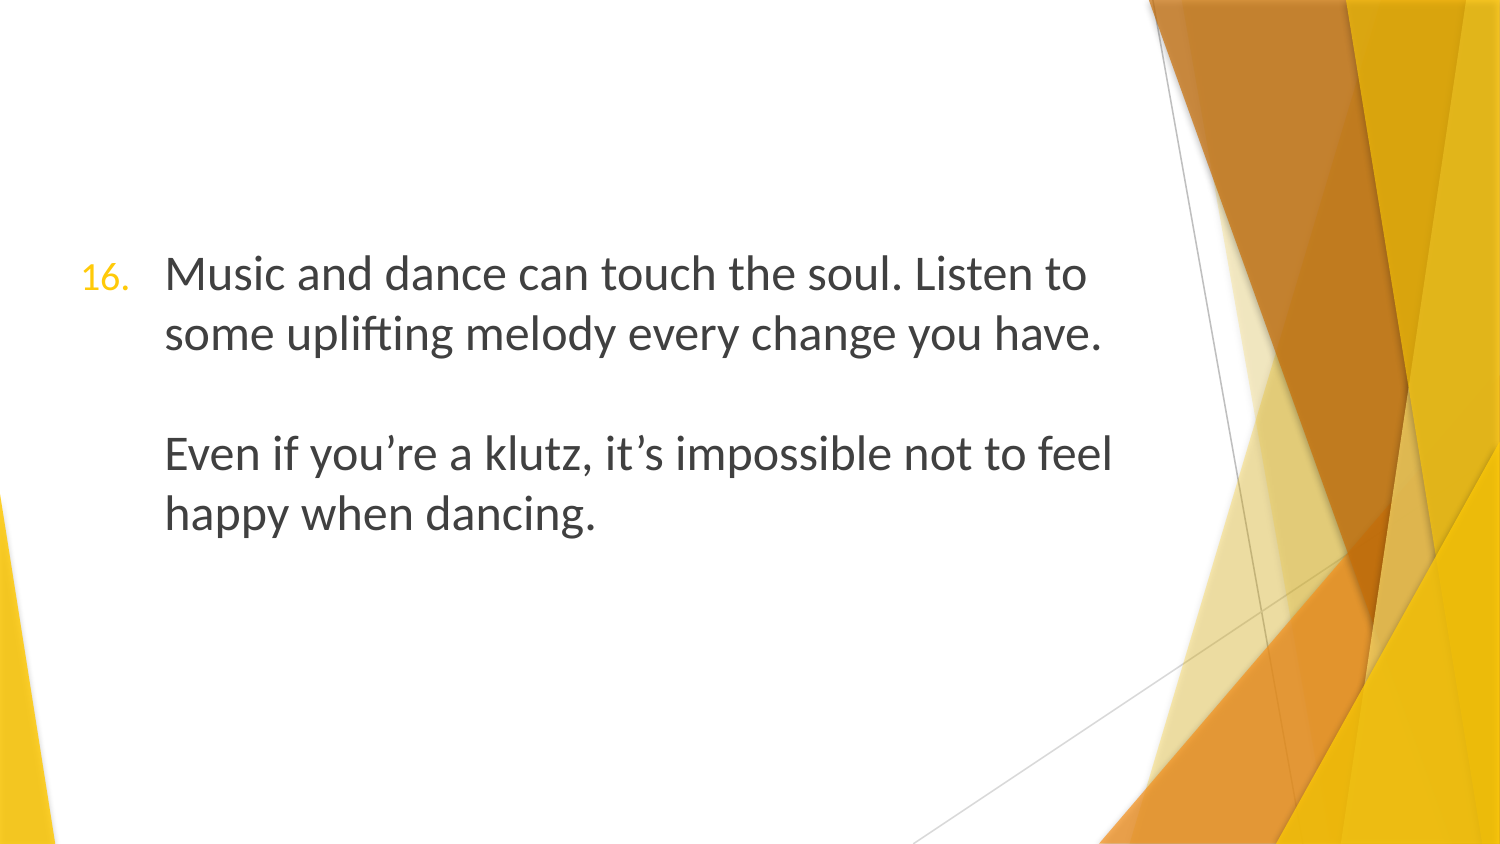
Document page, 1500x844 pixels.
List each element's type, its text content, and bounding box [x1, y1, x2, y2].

list Music and dance can touch the soul. Listen to some uplifting melody every change you have. Even if you’re a klutz, it’s impossible not to feel happy when dancing. [64, 232, 1188, 599]
